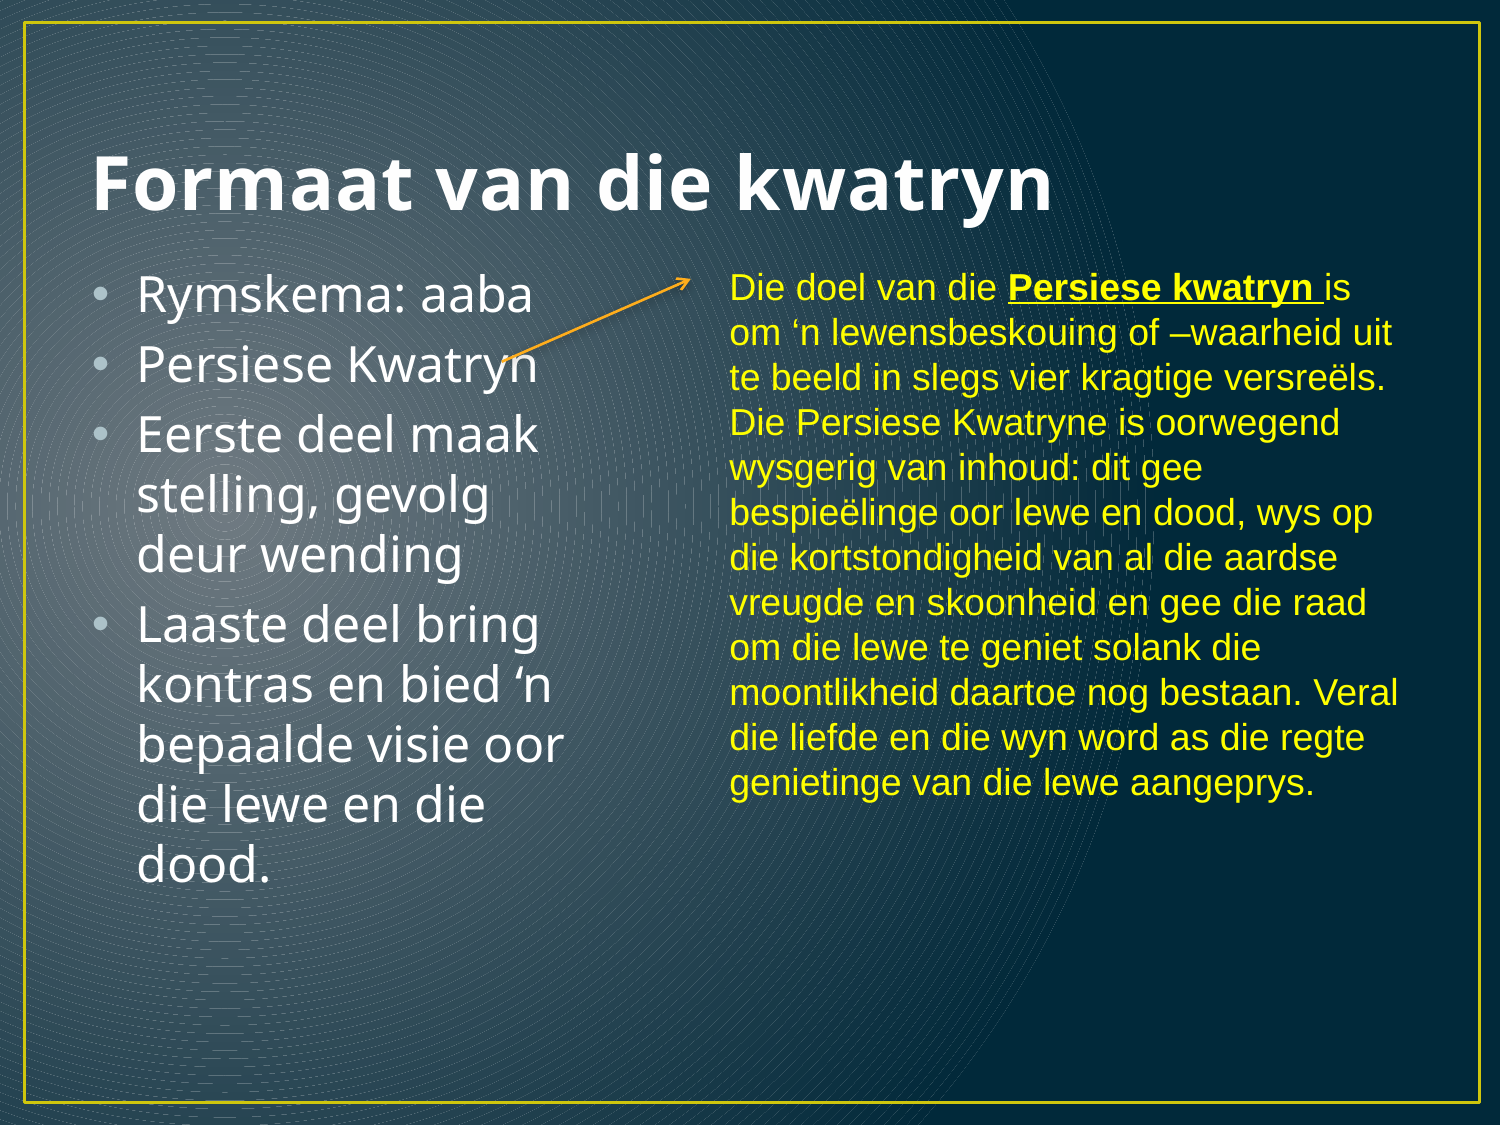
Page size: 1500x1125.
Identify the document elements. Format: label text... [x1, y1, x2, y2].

title Formaat van die kwatryn [75, 45, 1425, 233]
text_box Die doel van die Persiese kwatryn is om ‘n lewensbeskouing of –waarheid uit te beeld in slegs vier kragtige versreëls. Die Persiese Kwatryne is oorwegend wysgerig van inhoud: dit gee bespieëlinge oor lewe en dood, wys op die kortstondigheid van al die aardse vreugde en skoonheid en gee die raad om die lewe te geniet solank die moontlikheid daartoe nog bestaan. Veral die liefde en die wyn word as die regte genietinge van die lewe aangeprys. [714, 255, 1419, 811]
list Rymskema: aaba Persiese Kwatryn Eerste deel maak stelling, gevolg deur wending Laaste deel bring kontras en bied ‘n bepaalde visie oor die lewe en die dood. [76, 255, 622, 998]
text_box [501, 278, 692, 362]
